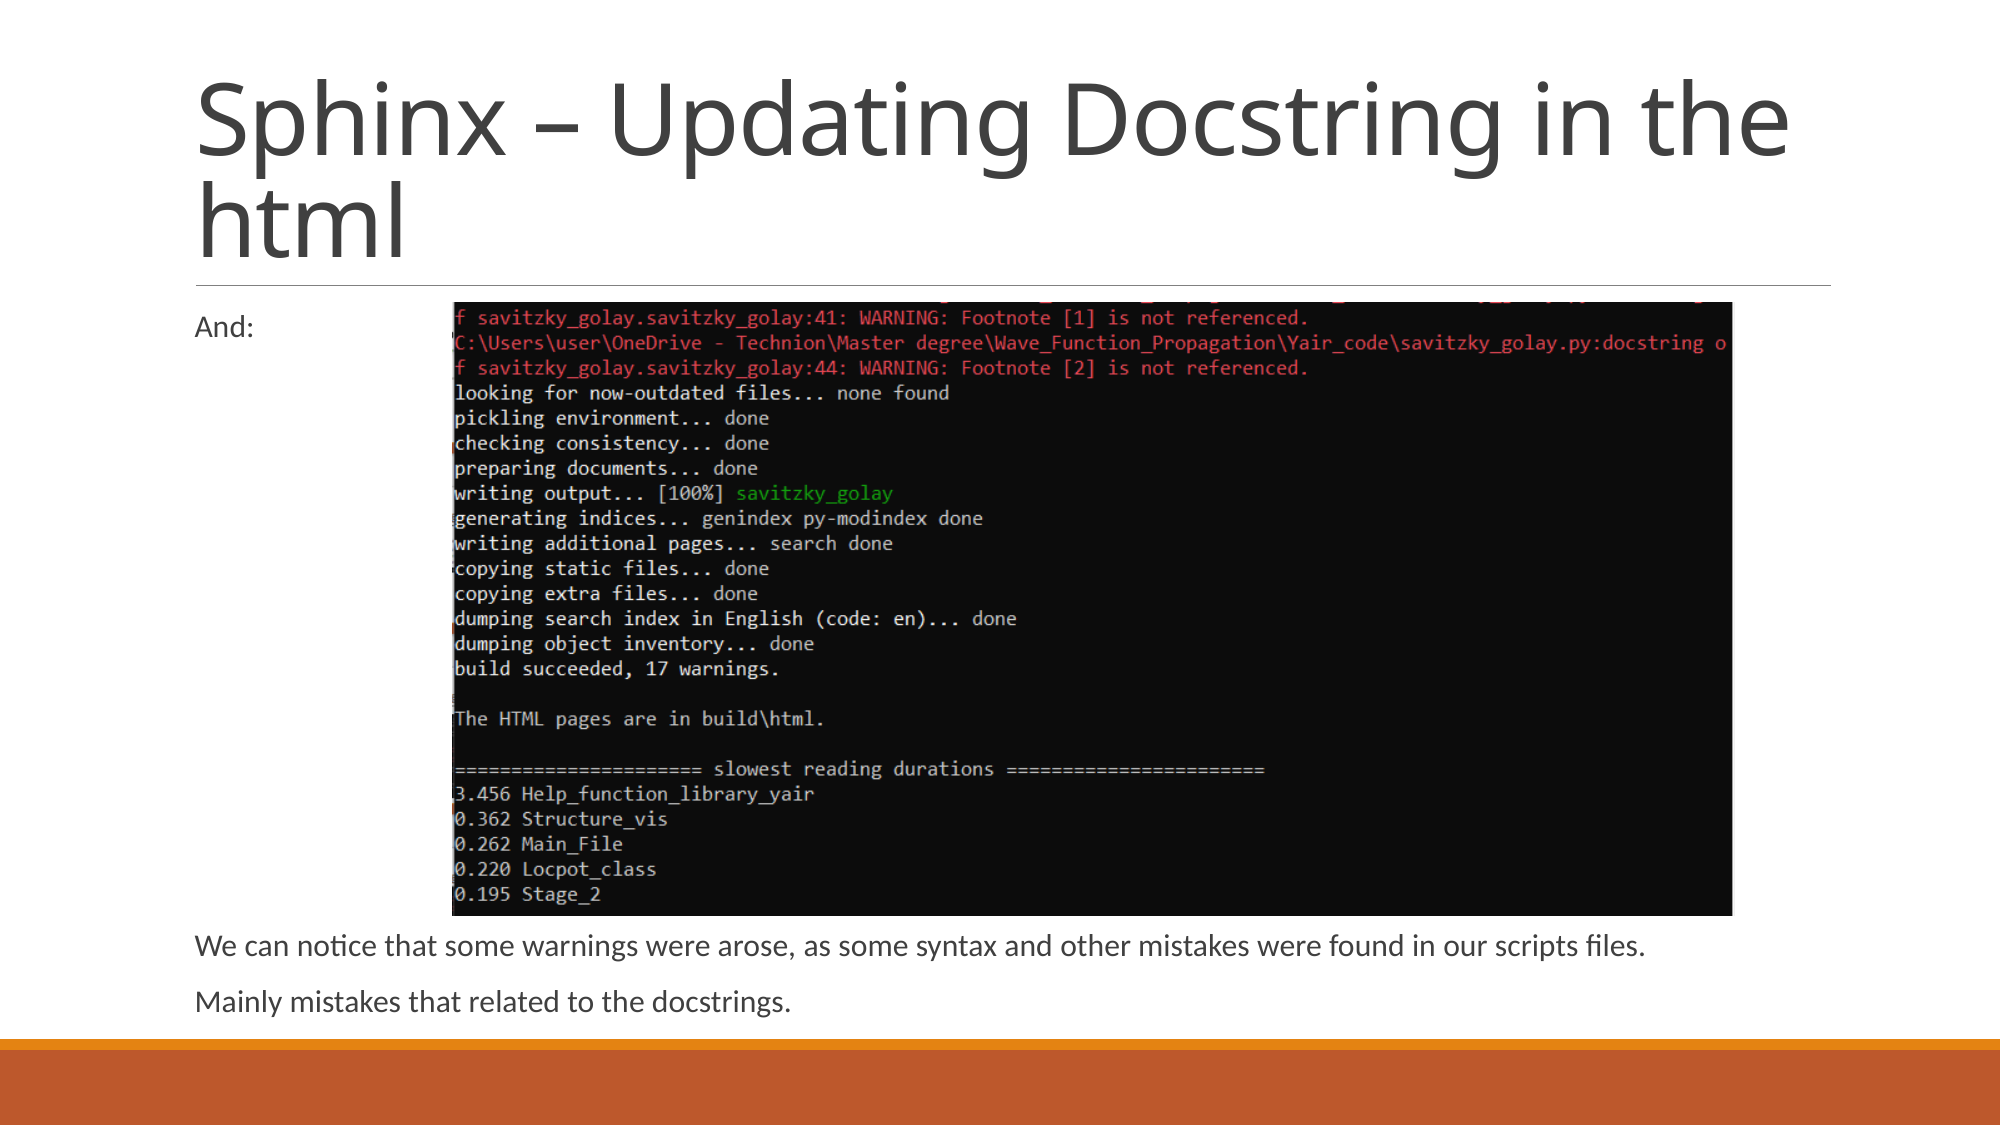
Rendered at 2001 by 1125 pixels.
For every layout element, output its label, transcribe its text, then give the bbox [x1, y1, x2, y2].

title Sphinx – Updating Docstring in the html [180, 47, 1830, 285]
list And: We can notice that some warnings were arose, as some syntax and other mistakes were found in our scripts files. Mainly mistakes that related to the docstrings. [180, 302, 1830, 1035]
picture [451, 302, 1736, 916]
